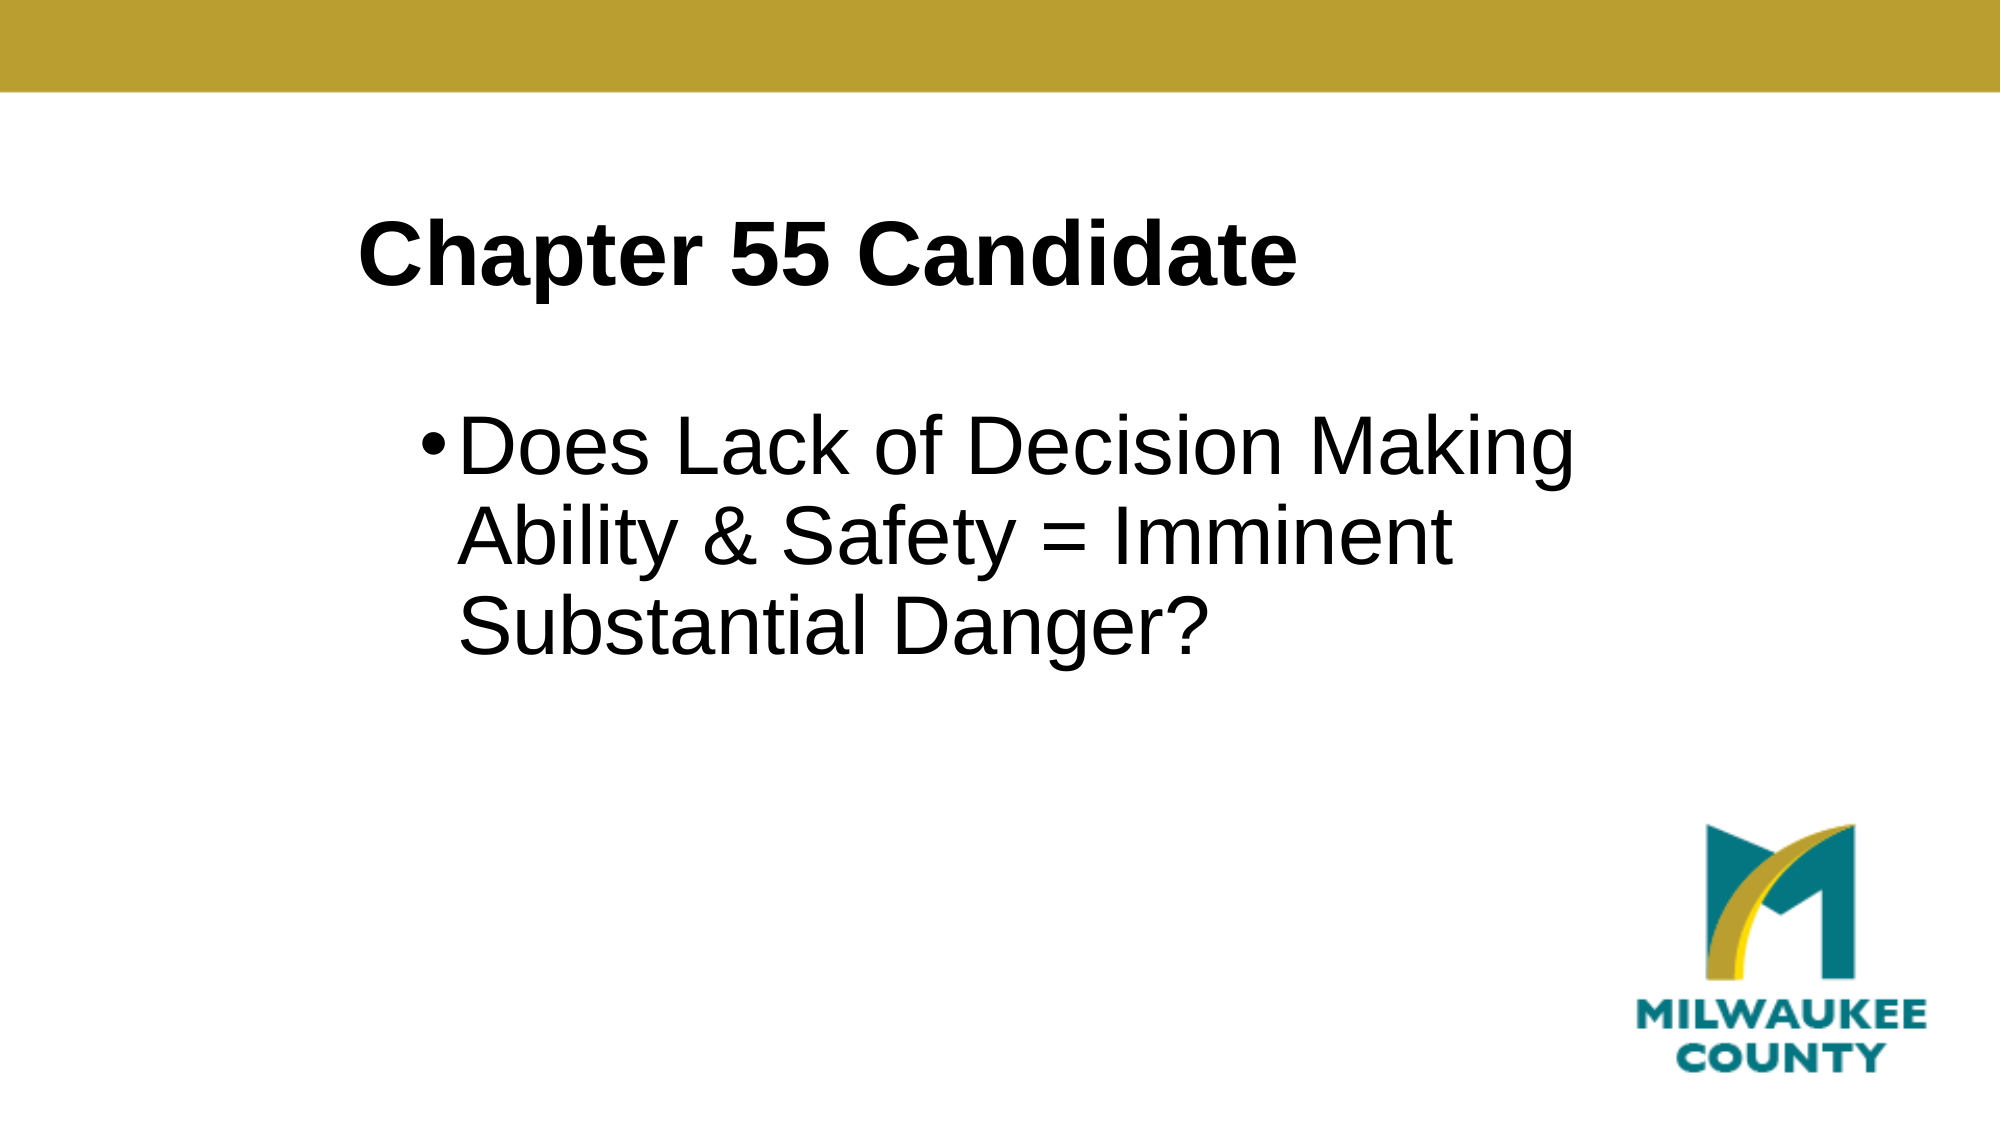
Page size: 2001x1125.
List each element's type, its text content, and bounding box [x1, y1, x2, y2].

list Does Lack of Decision Making Ability & Safety = Imminent Substantial Danger? [411, 394, 1589, 1006]
title Chapter 55 Candidate [349, 190, 1650, 321]
picture [0, 0, 2000, 1125]
